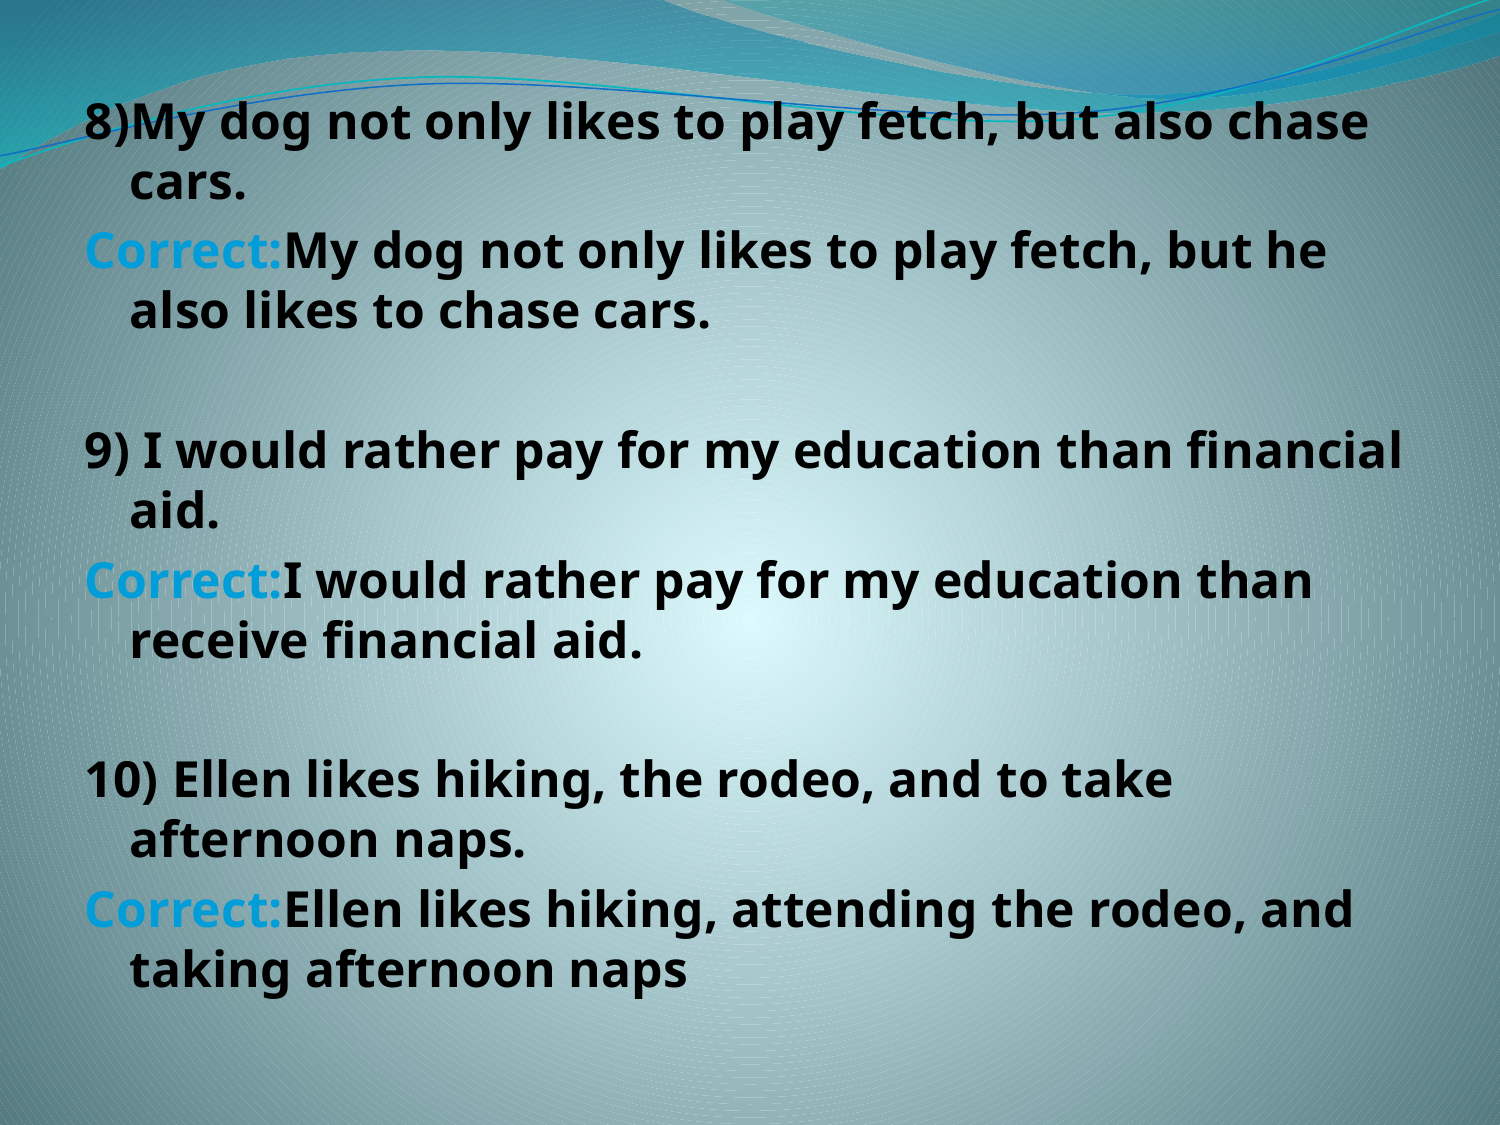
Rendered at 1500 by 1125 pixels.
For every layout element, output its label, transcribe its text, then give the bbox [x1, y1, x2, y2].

list 8)My dog not only likes to play fetch, but also chase cars. Correct:My dog not only likes to play fetch, but he also likes to chase cars. 9) I would rather pay for my education than financial aid. Correct:I would rather pay for my education than receive financial aid. 10) Ellen likes hiking, the rodeo, and to take afternoon naps. Correct:Ellen likes hiking, attending the rodeo, and taking afternoon naps [70, 82, 1421, 1005]
